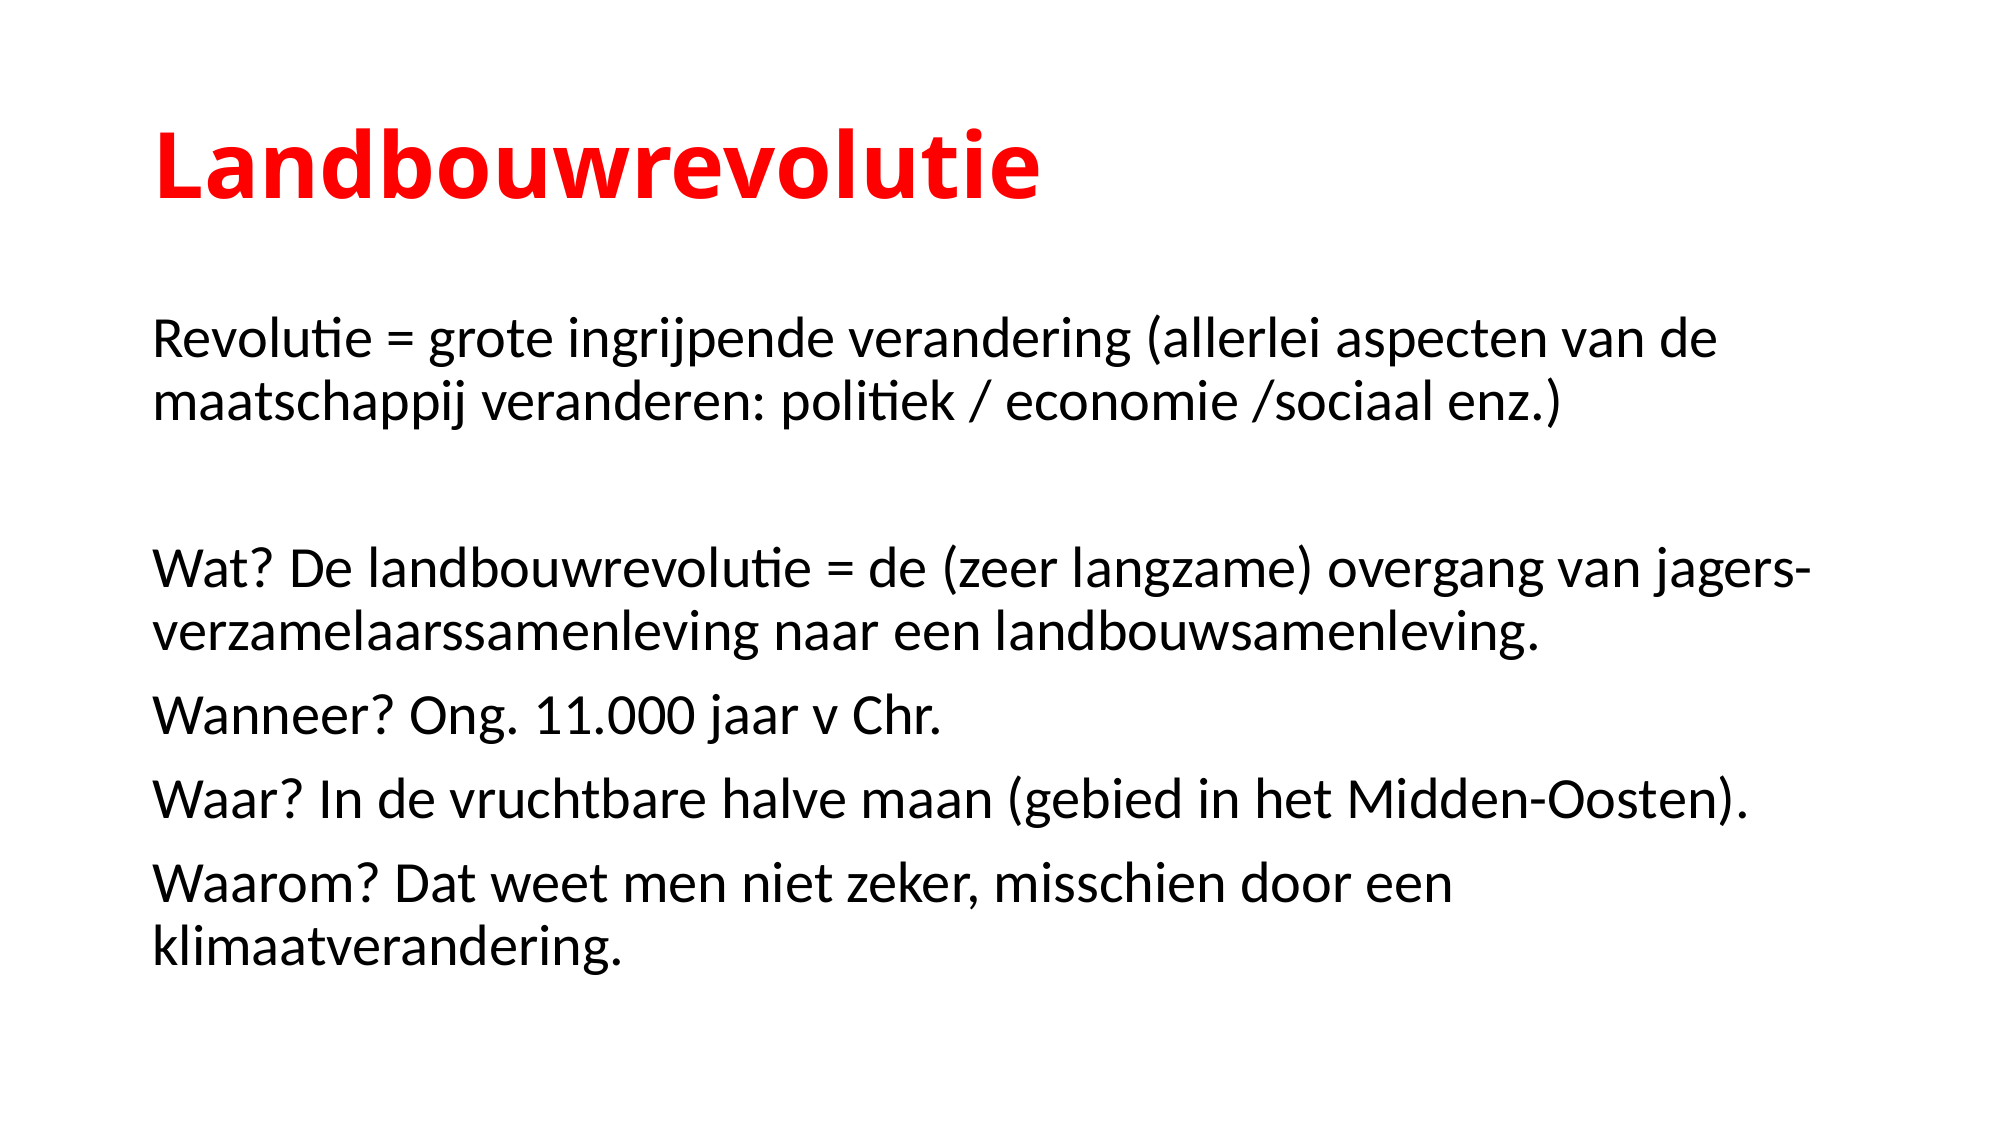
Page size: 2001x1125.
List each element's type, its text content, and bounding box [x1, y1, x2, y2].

list Revolutie = grote ingrijpende verandering (allerlei aspecten van de maatschappij veranderen: politiek / economie /sociaal enz.) Wat? De landbouwrevolutie = de (zeer langzame) overgang van jagers-verzamelaarssamenleving naar een landbouwsamenleving. Wanneer? Ong. 11.000 jaar v Chr. Waar? In de vruchtbare halve maan (gebied in het Midden-Oosten). Waarom? Dat weet men niet zeker, misschien door een klimaatverandering. [137, 299, 1863, 1014]
title Landbouwrevolutie [137, 59, 1863, 278]
